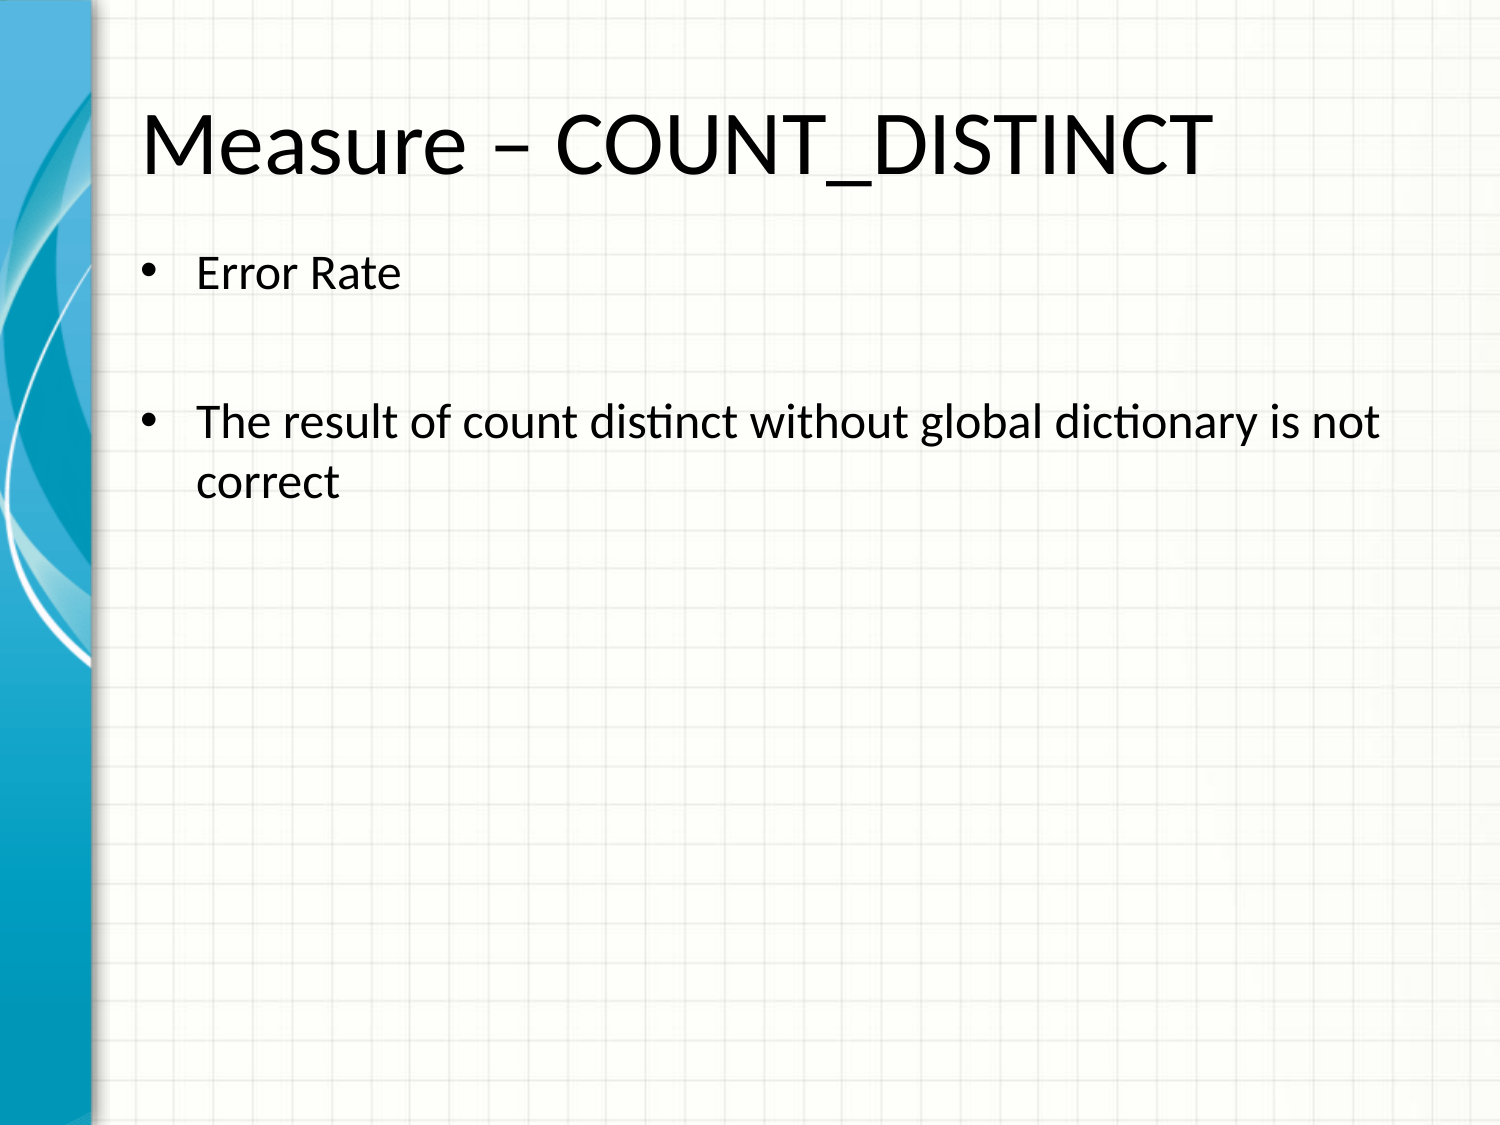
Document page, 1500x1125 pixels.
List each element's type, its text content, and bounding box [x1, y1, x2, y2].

title Measure – COUNT_DISTINCT [125, 44, 1450, 231]
list Error Rate The result of count distinct without global dictionary is not correct [125, 231, 1450, 1081]
picture [0, 0, 1500, 1125]
